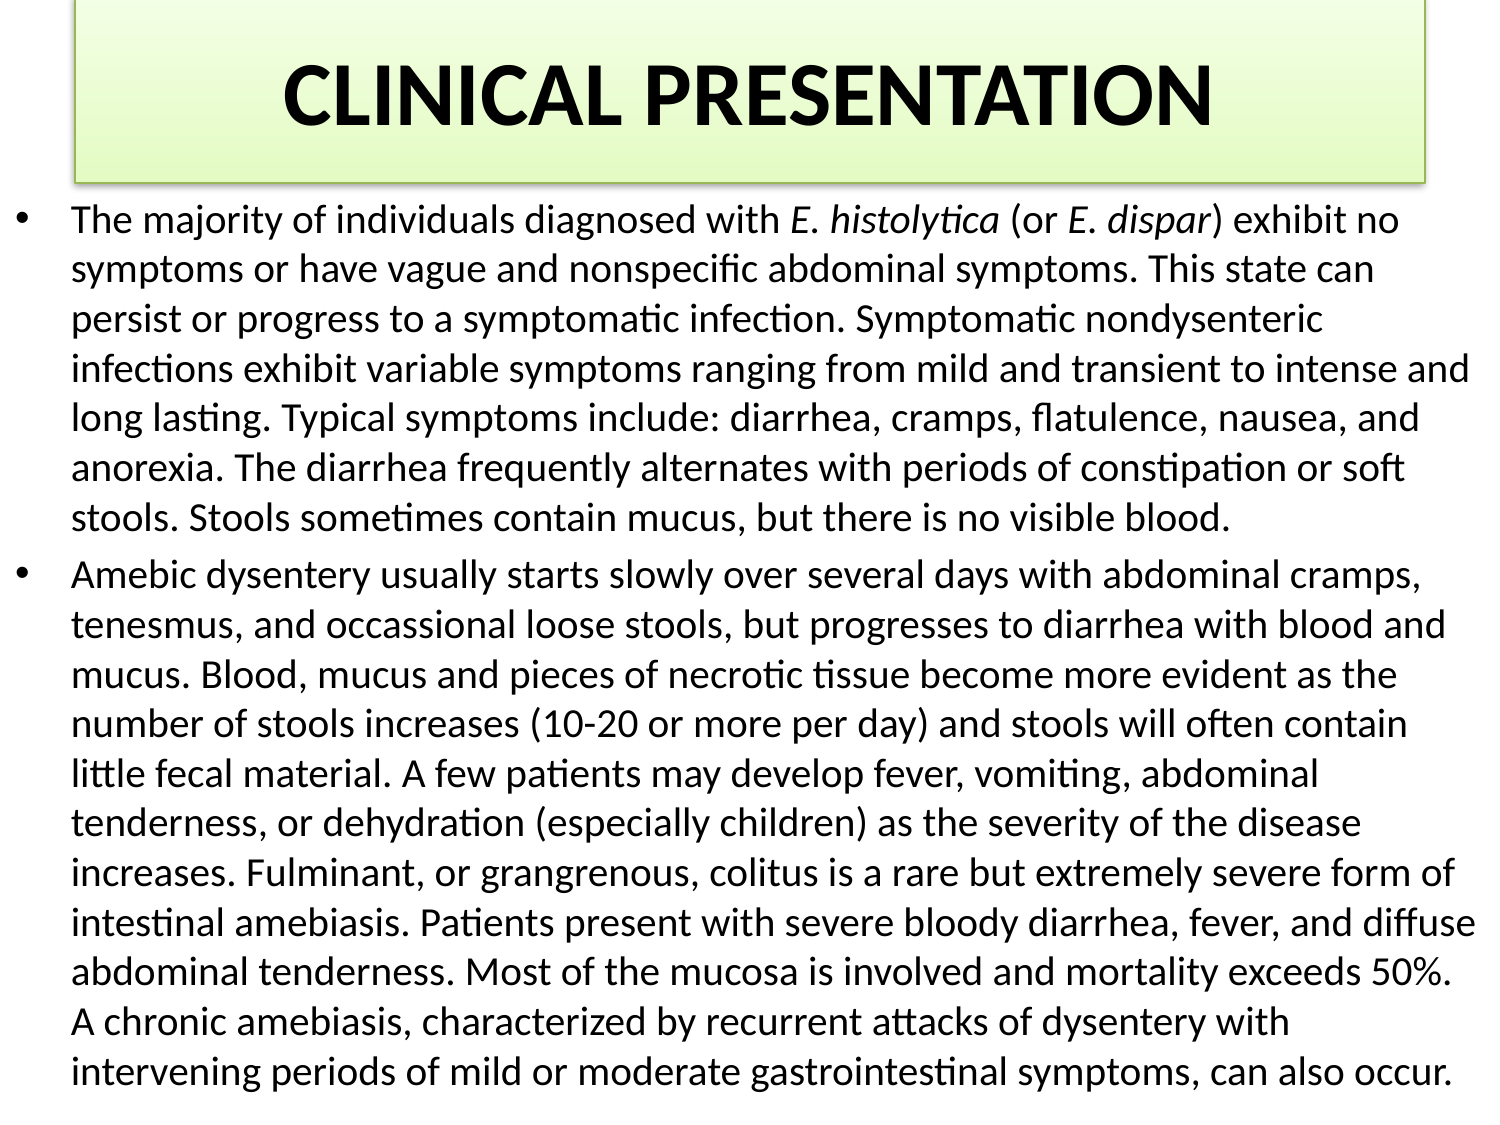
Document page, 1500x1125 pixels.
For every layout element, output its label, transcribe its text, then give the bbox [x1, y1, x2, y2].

title CLINICAL PRESENTATION [74, 0, 1426, 184]
list The majority of individuals diagnosed with E. histolytica (or E. dispar) exhibit no symptoms or have vague and nonspecific abdominal symptoms. This state can persist or progress to a symptomatic infection. Symptomatic nondysenteric infections exhibit variable symptoms ranging from mild and transient to intense and long lasting. Typical symptoms include: diarrhea, cramps, flatulence, nausea, and anorexia. The diarrhea frequently alternates with periods of constipation or soft stools. Stools sometimes contain mucus, but there is no visible blood. Amebic dysentery usually starts slowly over several days with abdominal cramps, tenesmus, and occassional loose stools, but progresses to diarrhea with blood and mucus. Blood, mucus and pieces of necrotic tissue become more evident as the number of stools increases (10-20 or more per day) and stools will often contain little fecal material. A few patients may develop fever, vomiting, abdominal tenderness, or dehydration (especially children) as the severity of the disease increases. Fulminant, or grangrenous, colitus is a rare but extremely severe form of intestinal amebiasis. Patients present with severe bloody diarrhea, fever, and diffuse abdominal tenderness. Most of the mucosa is involved and mortality exceeds 50%. A chronic amebiasis, characterized by recurrent attacks of dysentery with intervening periods of mild or moderate gastrointestinal symptoms, can also occur. [0, 184, 1500, 1125]
